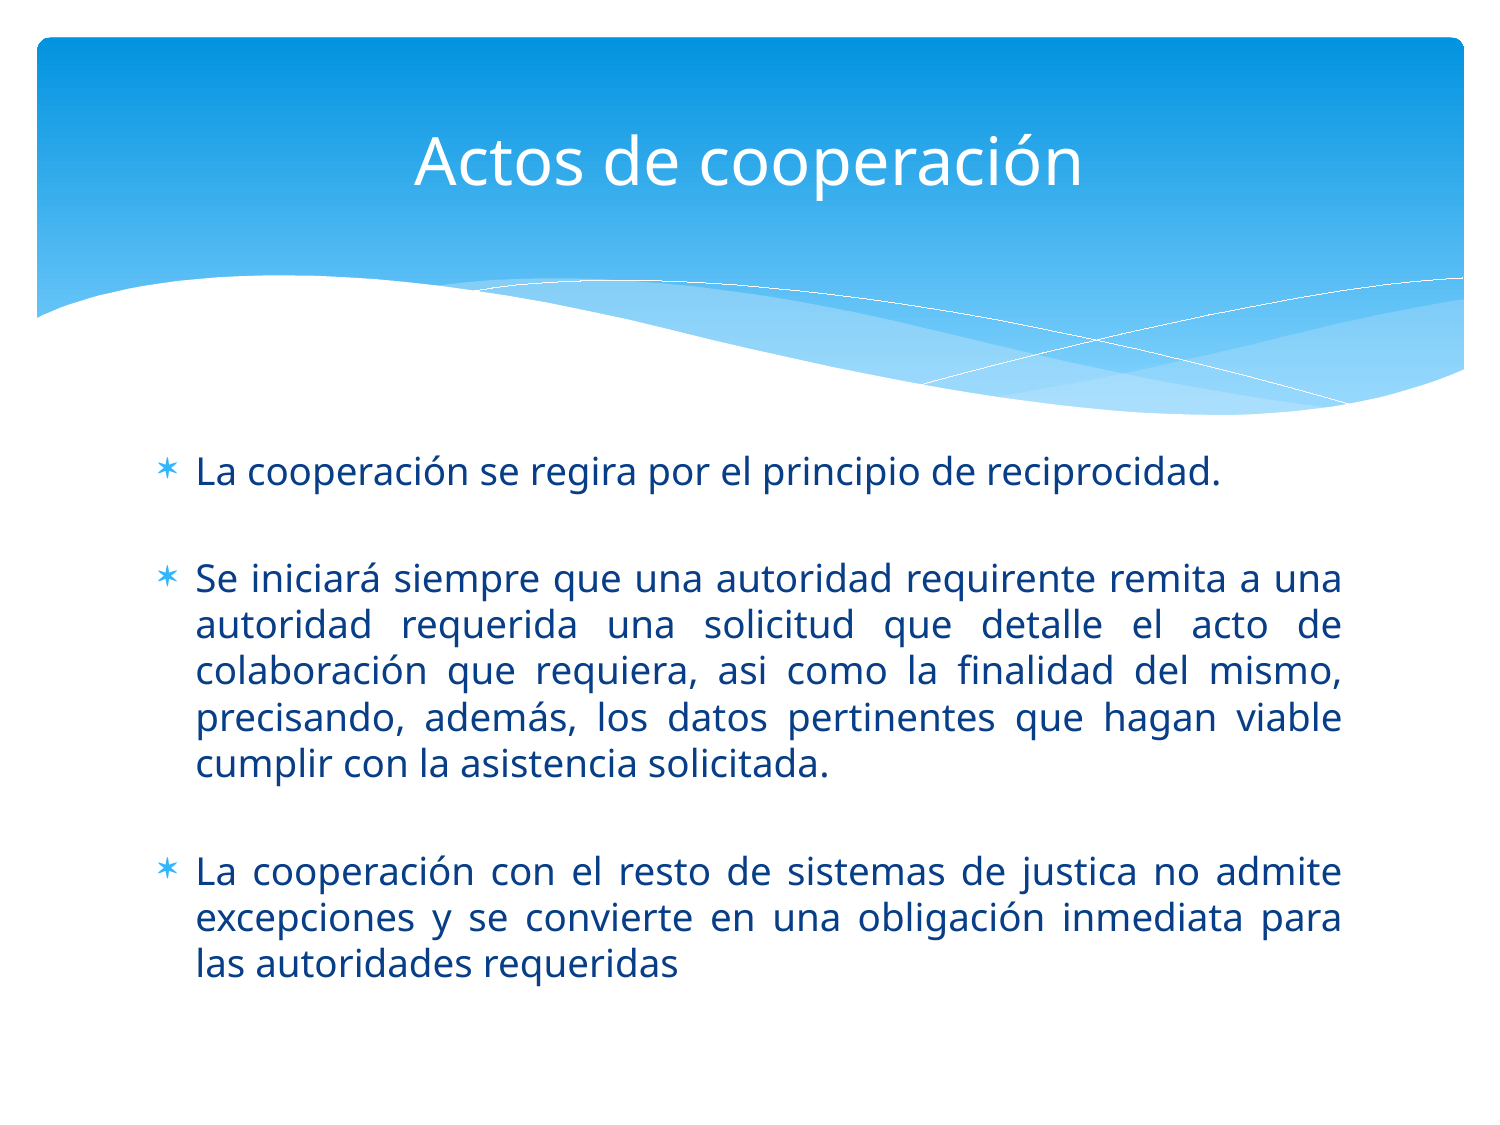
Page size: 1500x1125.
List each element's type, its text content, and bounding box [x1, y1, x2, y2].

title Actos de cooperación [75, 55, 1425, 261]
list La cooperación se regira por el principio de reciprocidad. Se iniciará siempre que una autoridad requirente remita a una autoridad requerida una solicitud que detalle el acto de colaboración que requiera, asi como la finalidad del mismo, precisando, además, los datos pertinentes que hagan viable cumplir con la asistencia solicitada. La cooperación con el resto de sistemas de justica no admite excepciones y se convierte en una obligación inmediata para las autoridades requeridas [143, 438, 1359, 1005]
